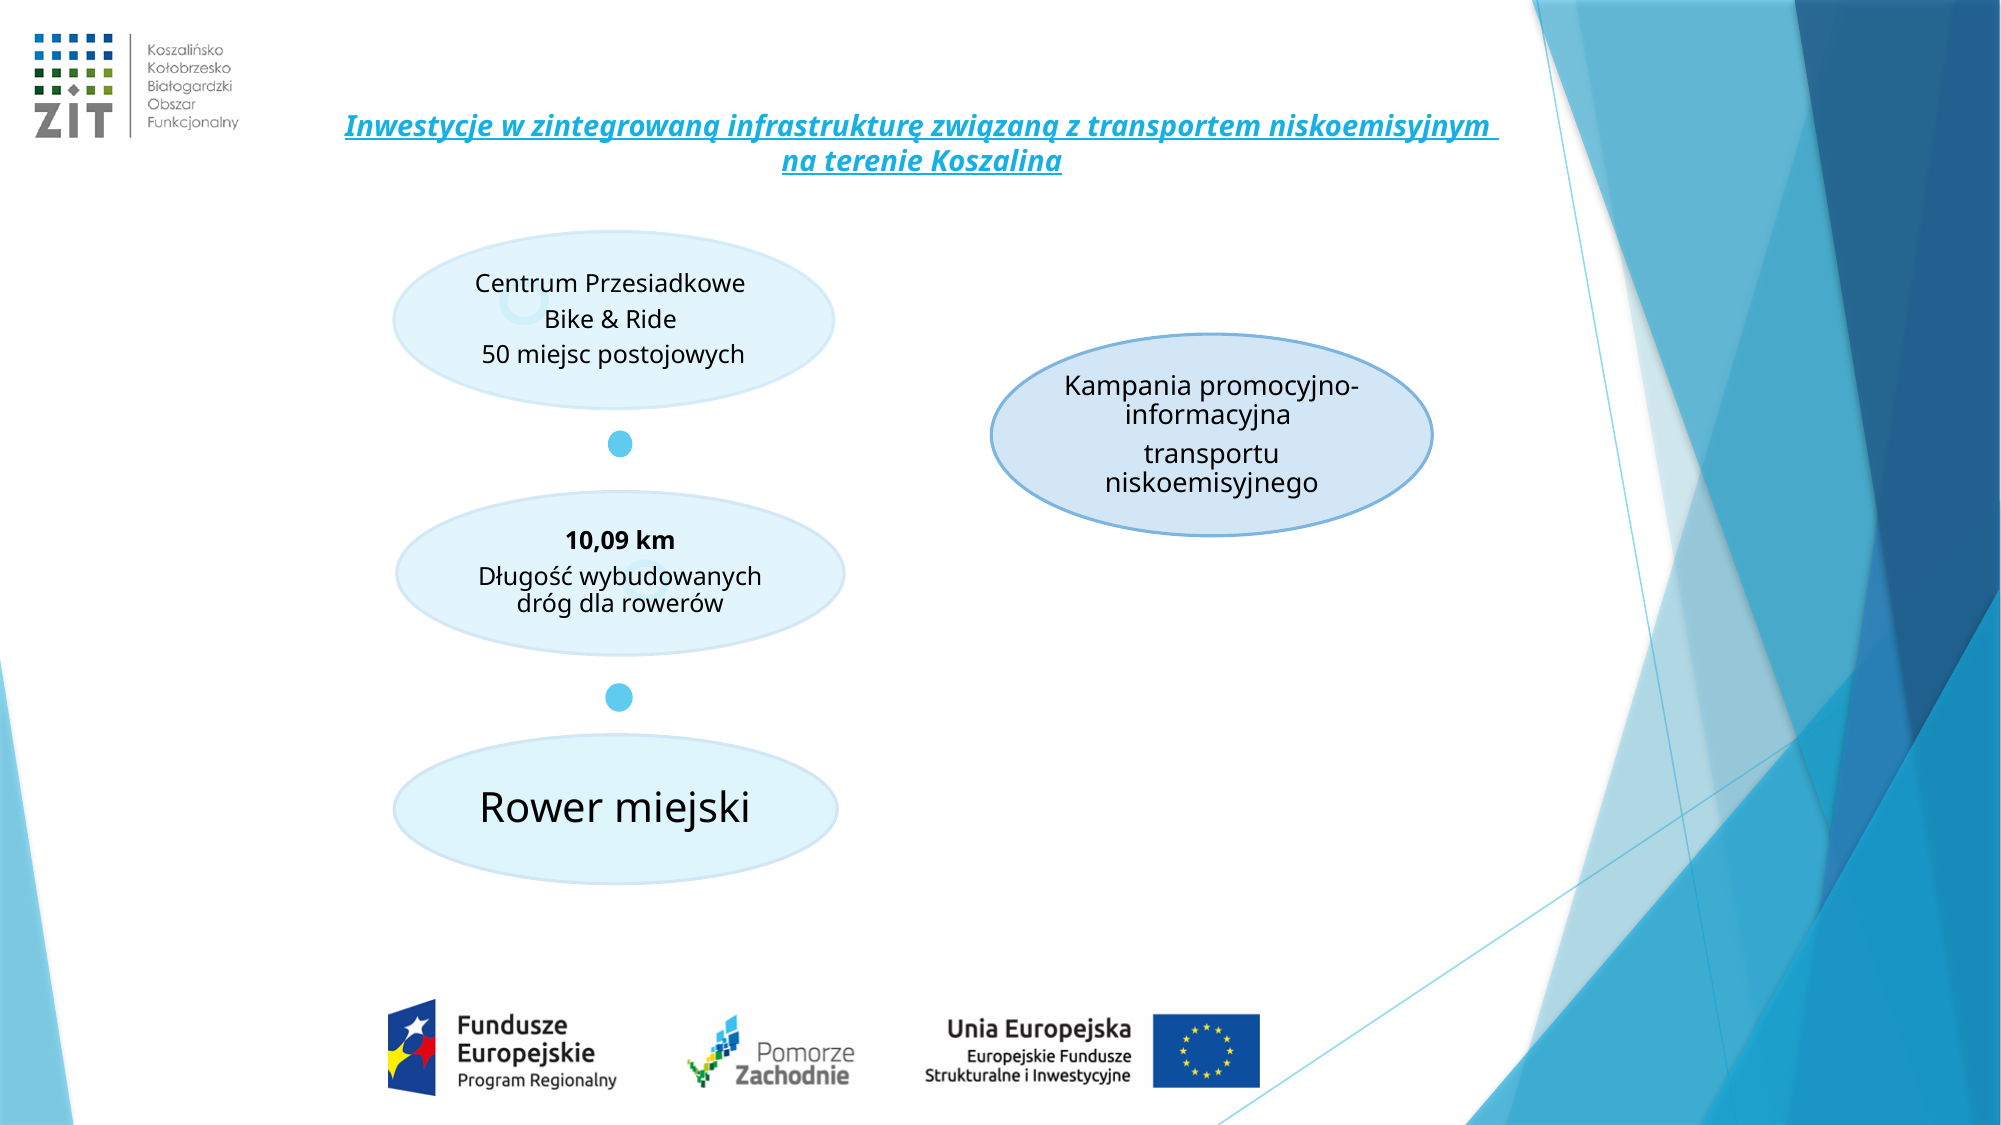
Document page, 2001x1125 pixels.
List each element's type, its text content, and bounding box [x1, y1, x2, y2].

picture [388, 998, 1261, 1096]
title Inwestycje w zintegrowaną infrastrukturę związaną z transportem niskoemisyjnym na terenie Koszalina [216, 99, 1628, 303]
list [119, 199, 1520, 962]
picture [0, 0, 273, 172]
